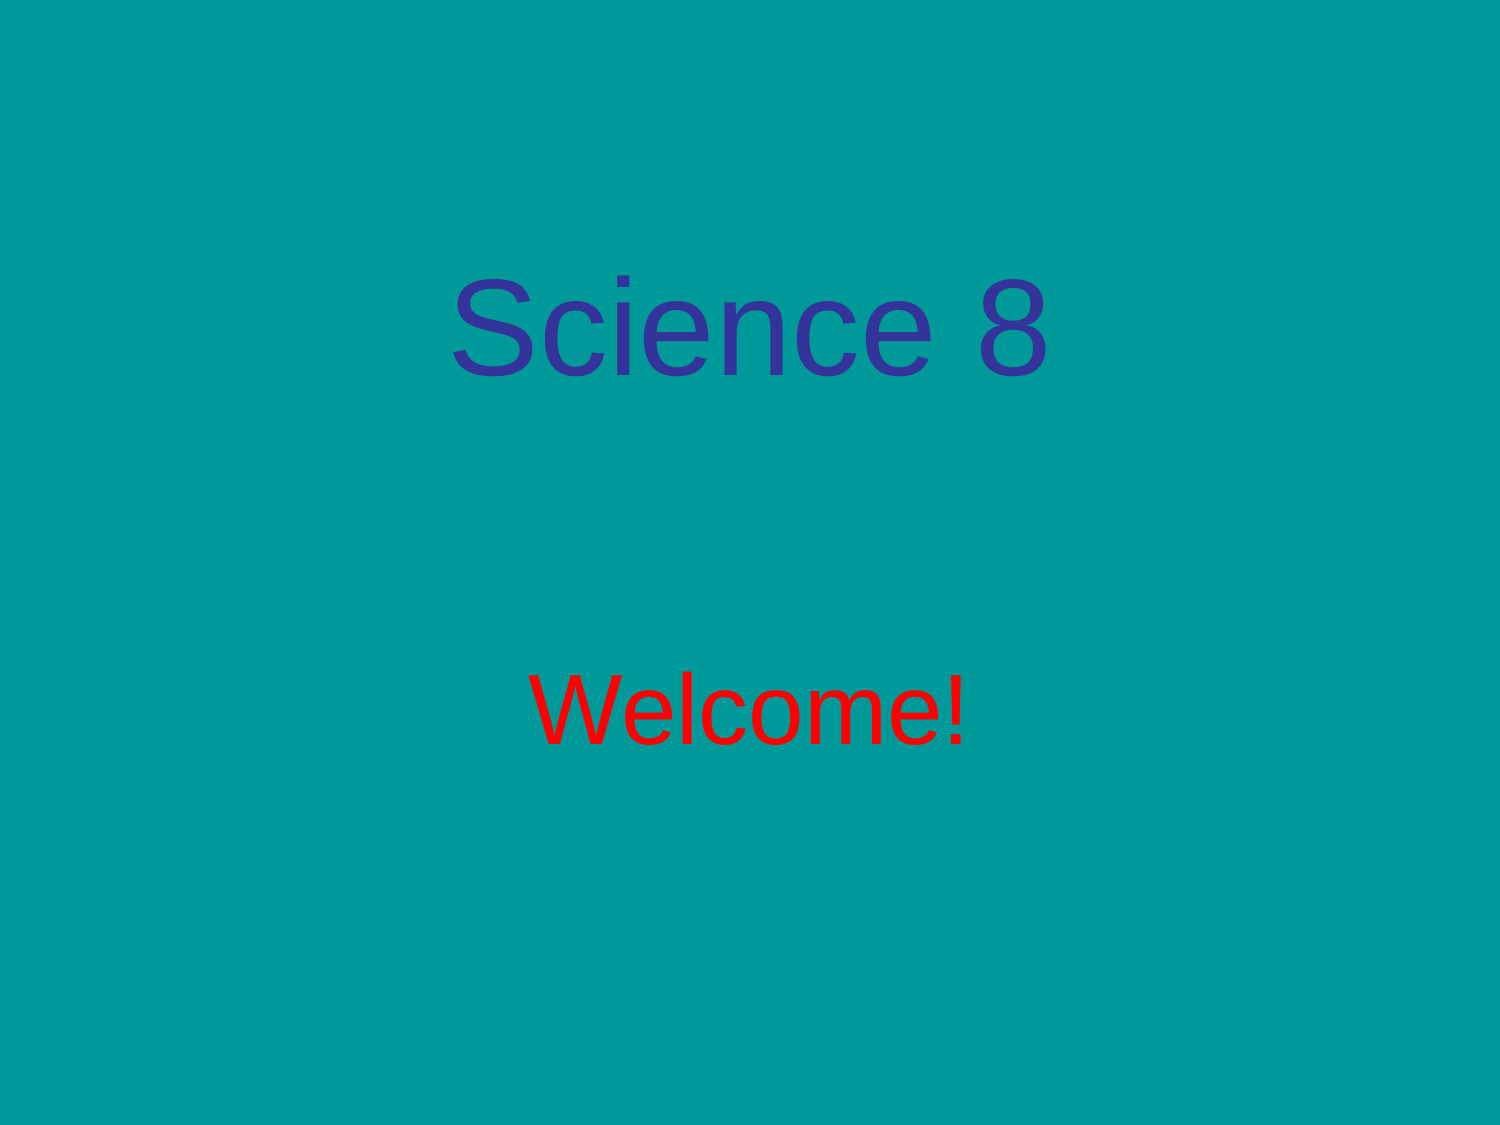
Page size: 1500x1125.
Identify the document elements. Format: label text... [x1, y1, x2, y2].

subtitle Welcome! [225, 637, 1275, 925]
title Science 8 [112, 200, 1388, 442]
